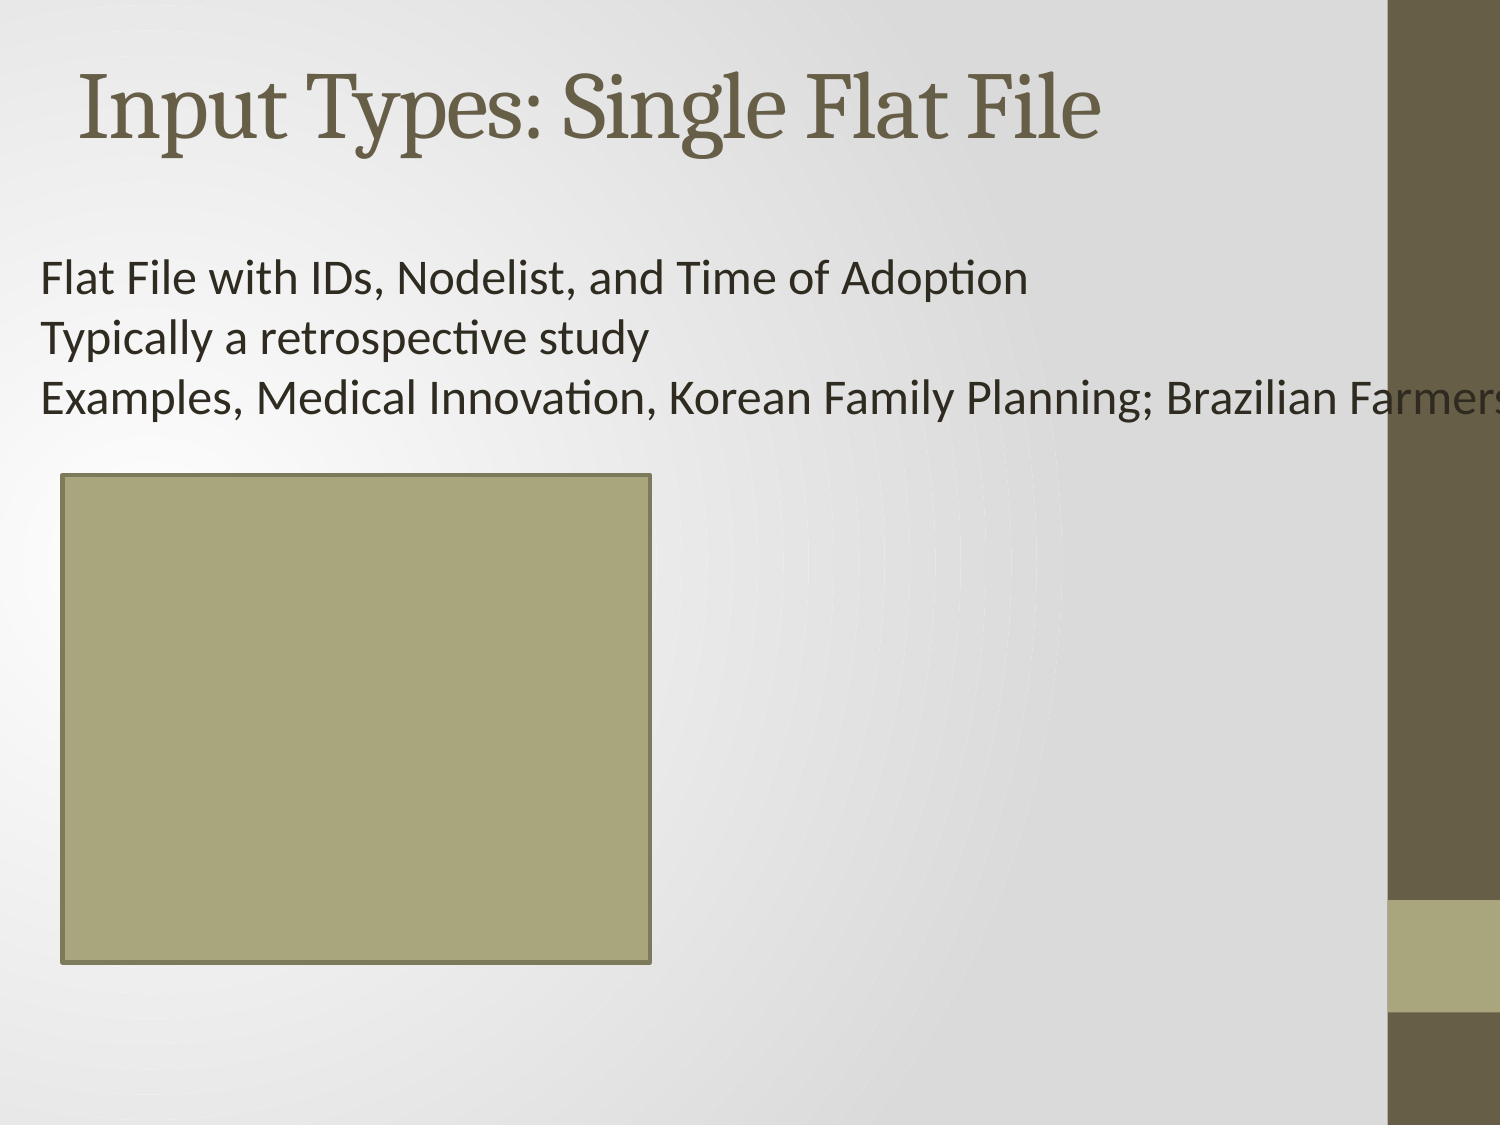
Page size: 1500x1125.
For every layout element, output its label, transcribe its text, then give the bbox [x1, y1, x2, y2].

title Input Types: Single Flat File [62, 24, 1413, 175]
text_box [60, 473, 652, 965]
text_box Flat File with IDs, Nodelist, and Time of Adoption Typically a retrospective study Examples, Medical Innovation, Korean Family Planning; Brazilian Farmers [25, 237, 1500, 433]
